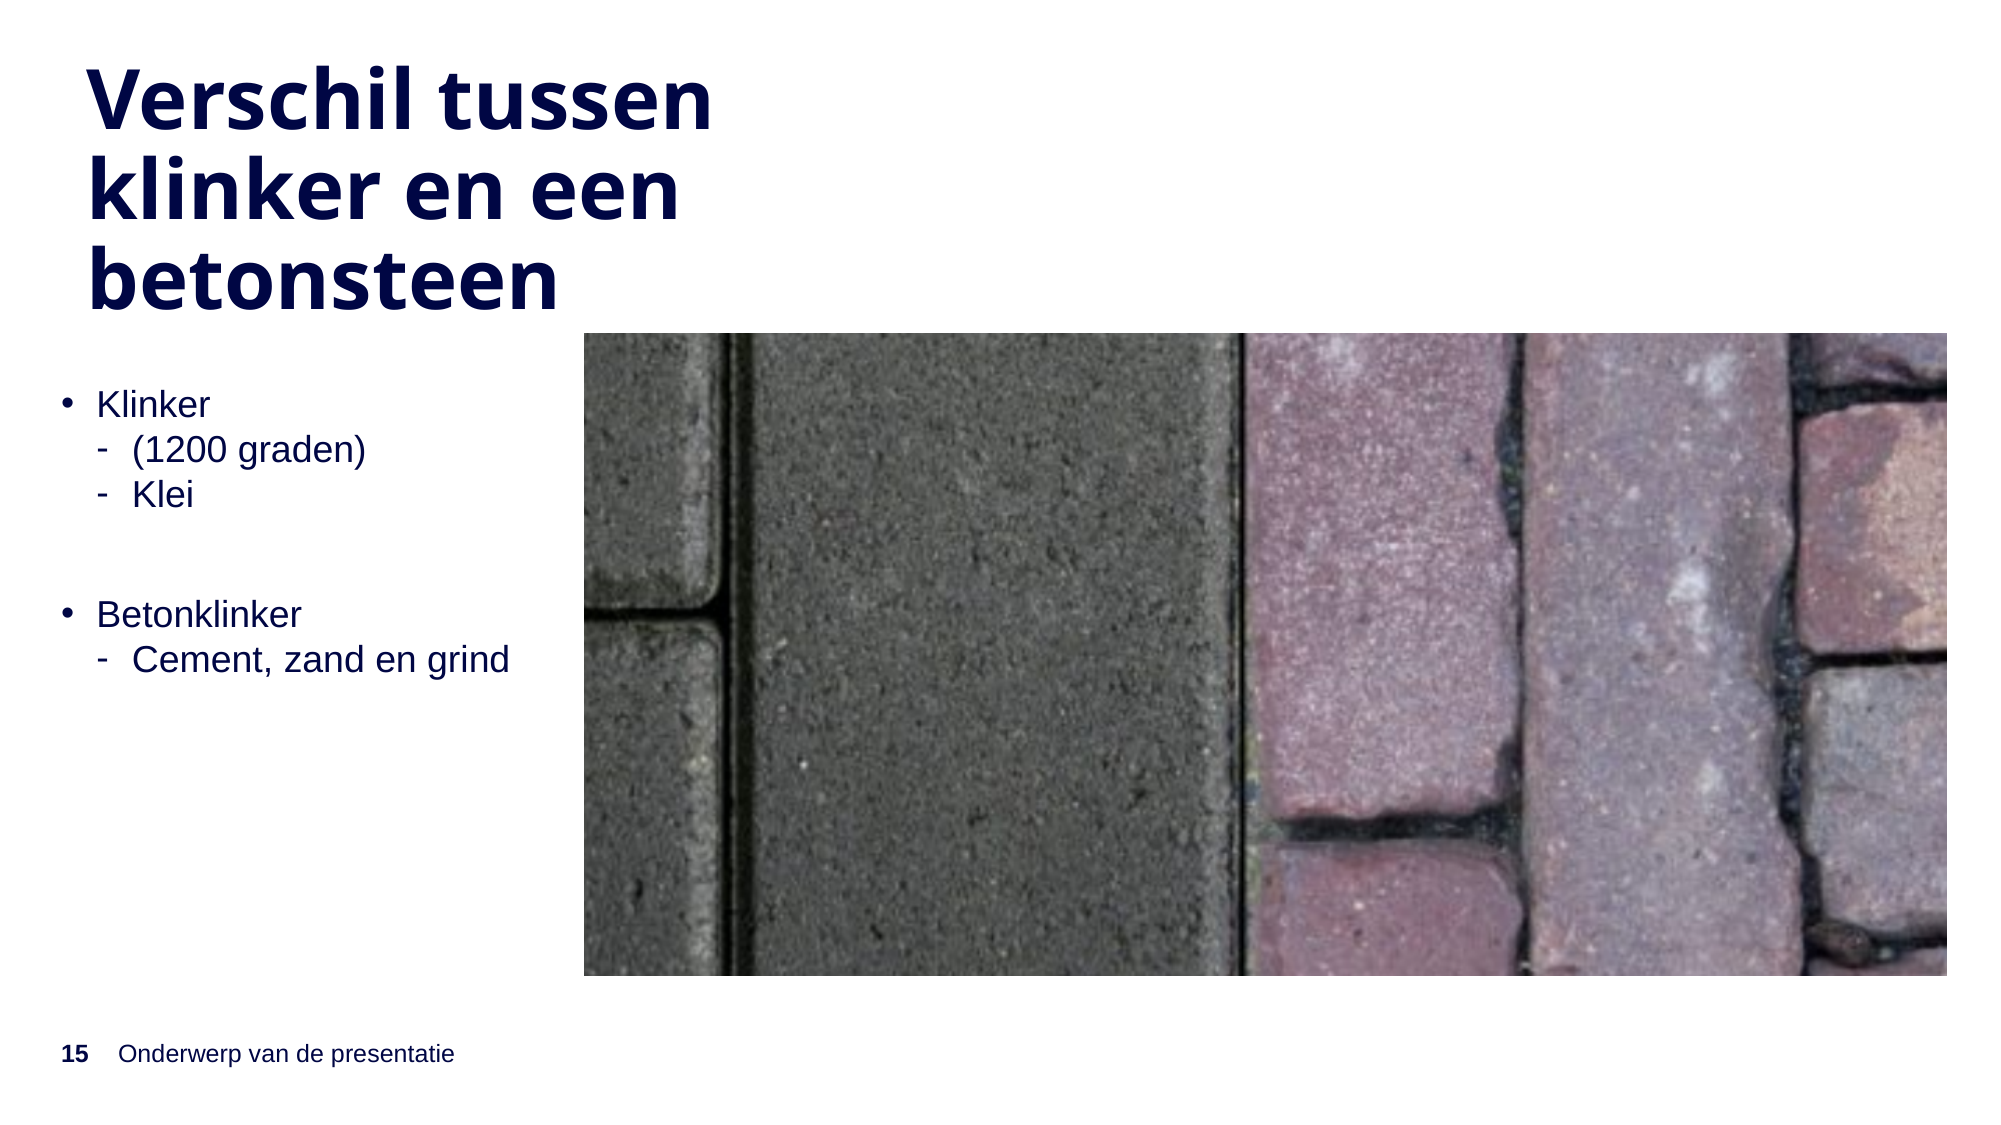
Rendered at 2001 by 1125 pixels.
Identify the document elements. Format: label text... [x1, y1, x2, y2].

picture [584, 333, 1947, 976]
title Verschil tussen klinker en een betonsteen [86, 51, 1012, 243]
slide_number 15 [60, 1037, 113, 1073]
footer Onderwerp van de presentatie [118, 1037, 987, 1073]
list Klinker (1200 graden) Klei Betonklinker Cement, zand en grind [60, 380, 987, 1006]
